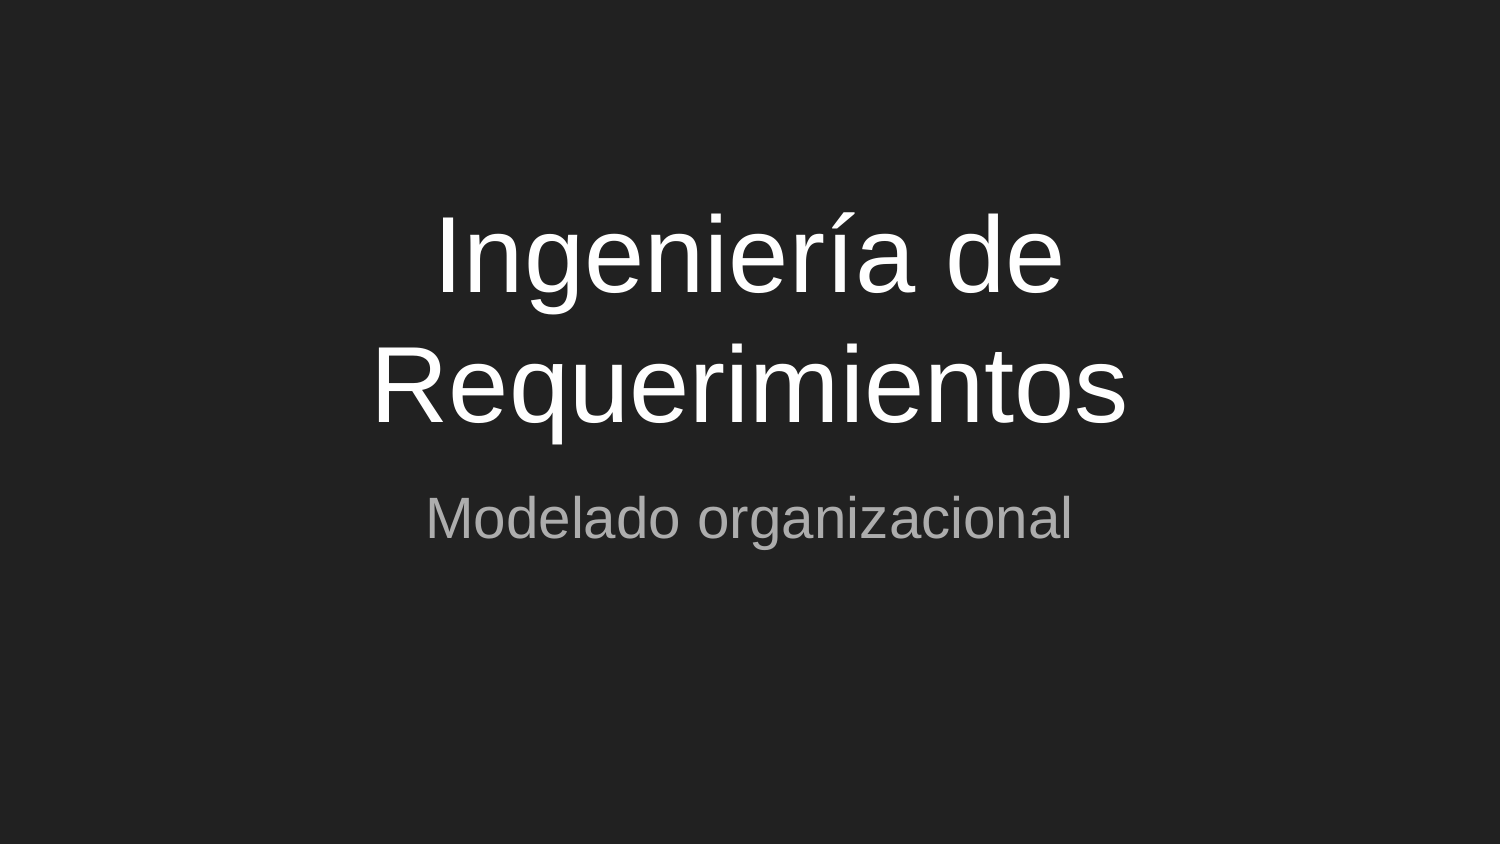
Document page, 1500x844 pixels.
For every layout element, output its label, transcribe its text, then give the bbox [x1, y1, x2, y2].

title Ingeniería de Requerimientos [51, 122, 1449, 459]
subtitle Modelado organizacional [51, 464, 1449, 595]
